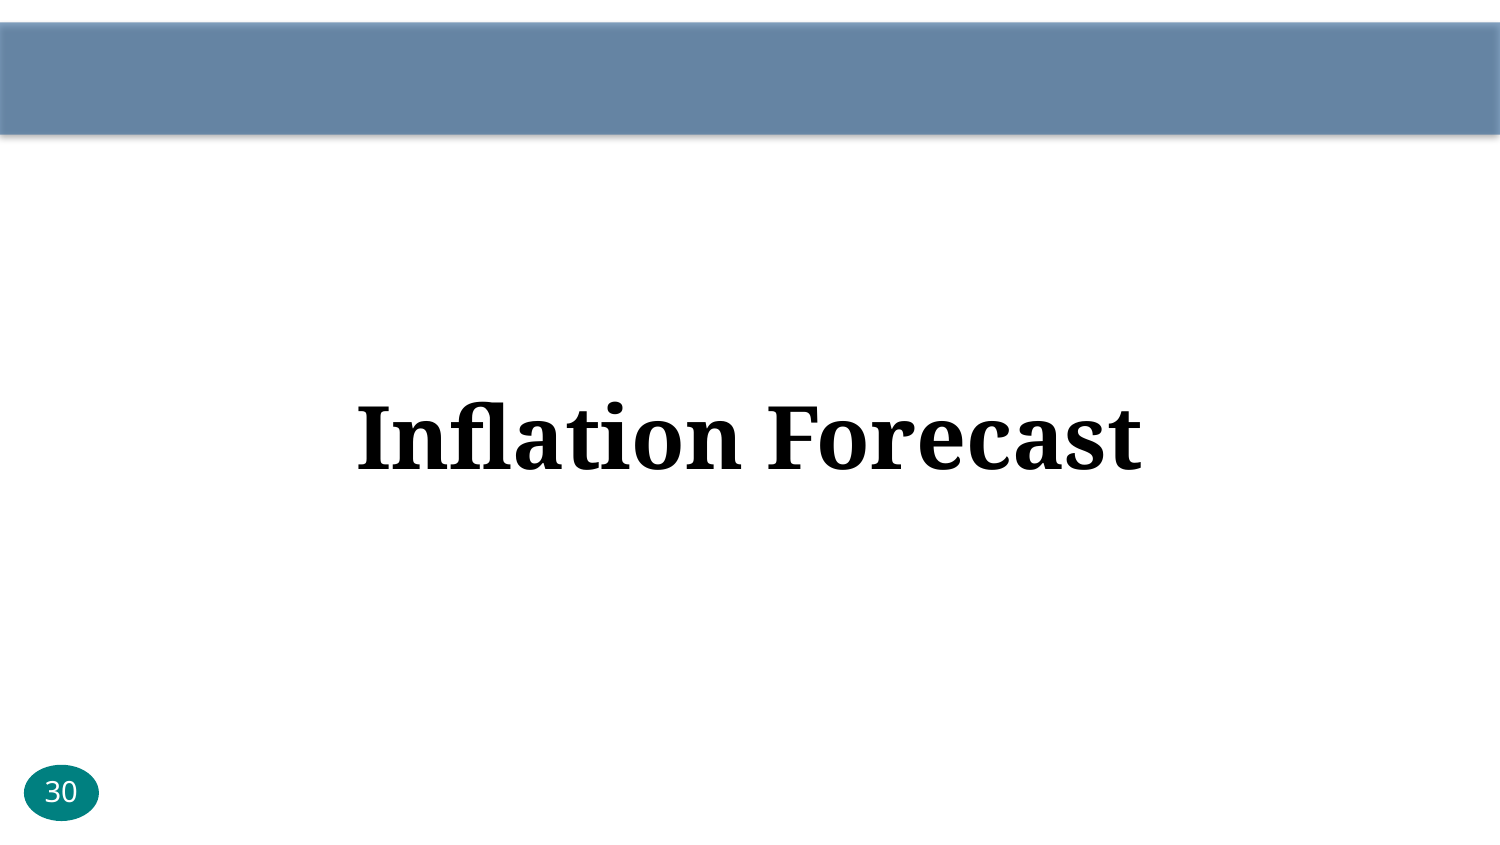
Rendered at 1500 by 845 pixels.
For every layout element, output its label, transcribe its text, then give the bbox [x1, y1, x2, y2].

text_box Inflation Forecast [0, 134, 1500, 494]
slide_number 30 [23, 764, 99, 822]
